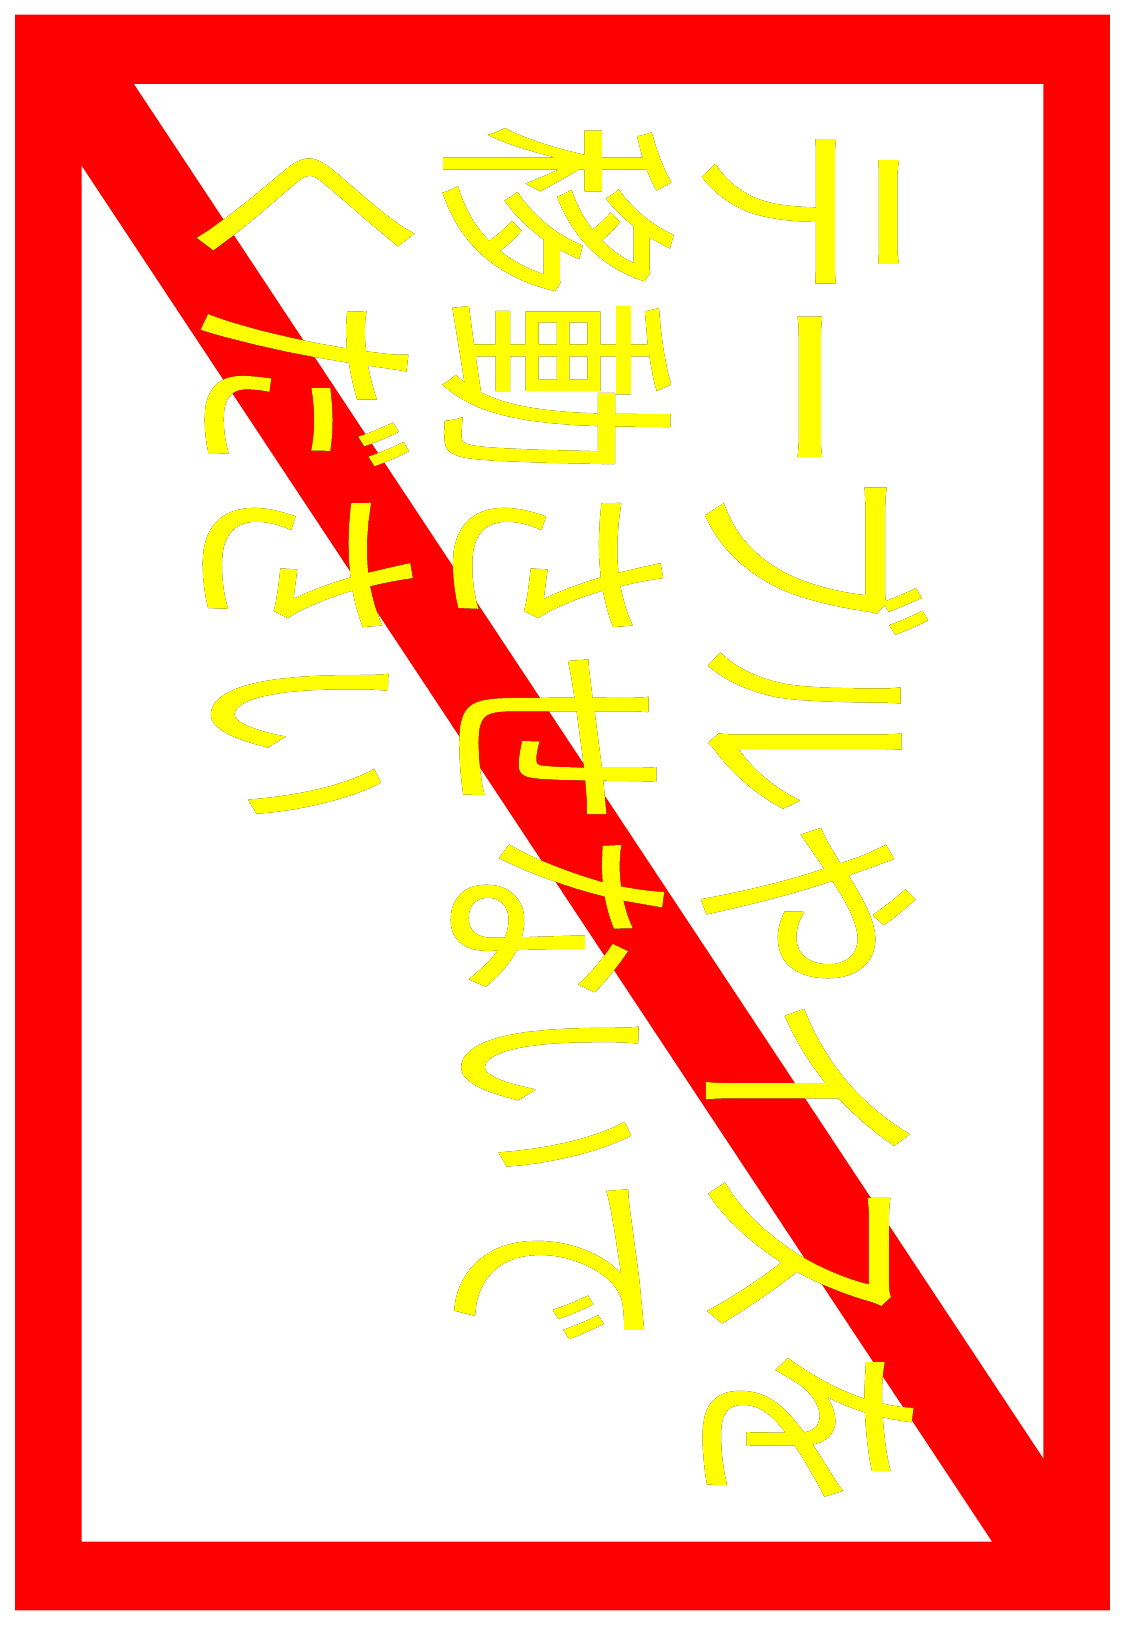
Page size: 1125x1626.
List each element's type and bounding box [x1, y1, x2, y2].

text_box [196, 127, 929, 1498]
text_box [13, 13, 1112, 1612]
